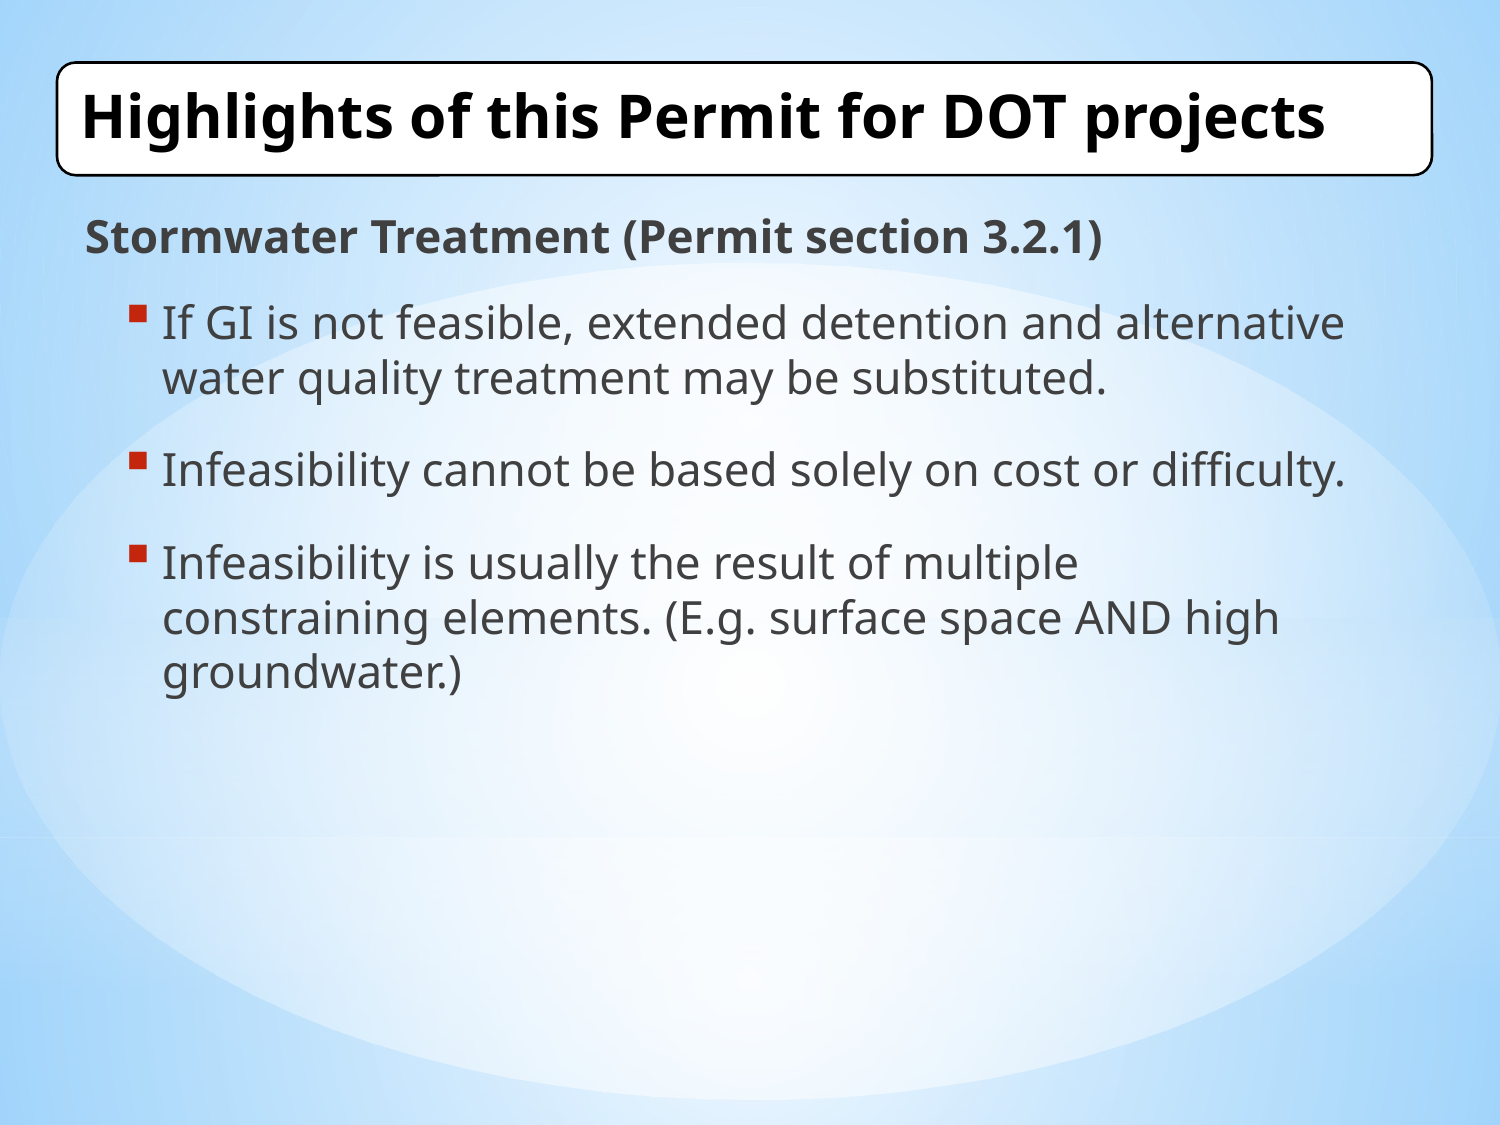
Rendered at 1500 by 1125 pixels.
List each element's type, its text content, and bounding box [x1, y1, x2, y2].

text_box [56, 62, 1433, 176]
list Stormwater Treatment (Permit section 3.2.1) If GI is not feasible, extended detention and alternative water quality treatment may be substituted. Infeasibility cannot be based solely on cost or difficulty. Infeasibility is usually the result of multiple constraining elements. (E.g. surface space AND high groundwater.) [62, 200, 1375, 1075]
